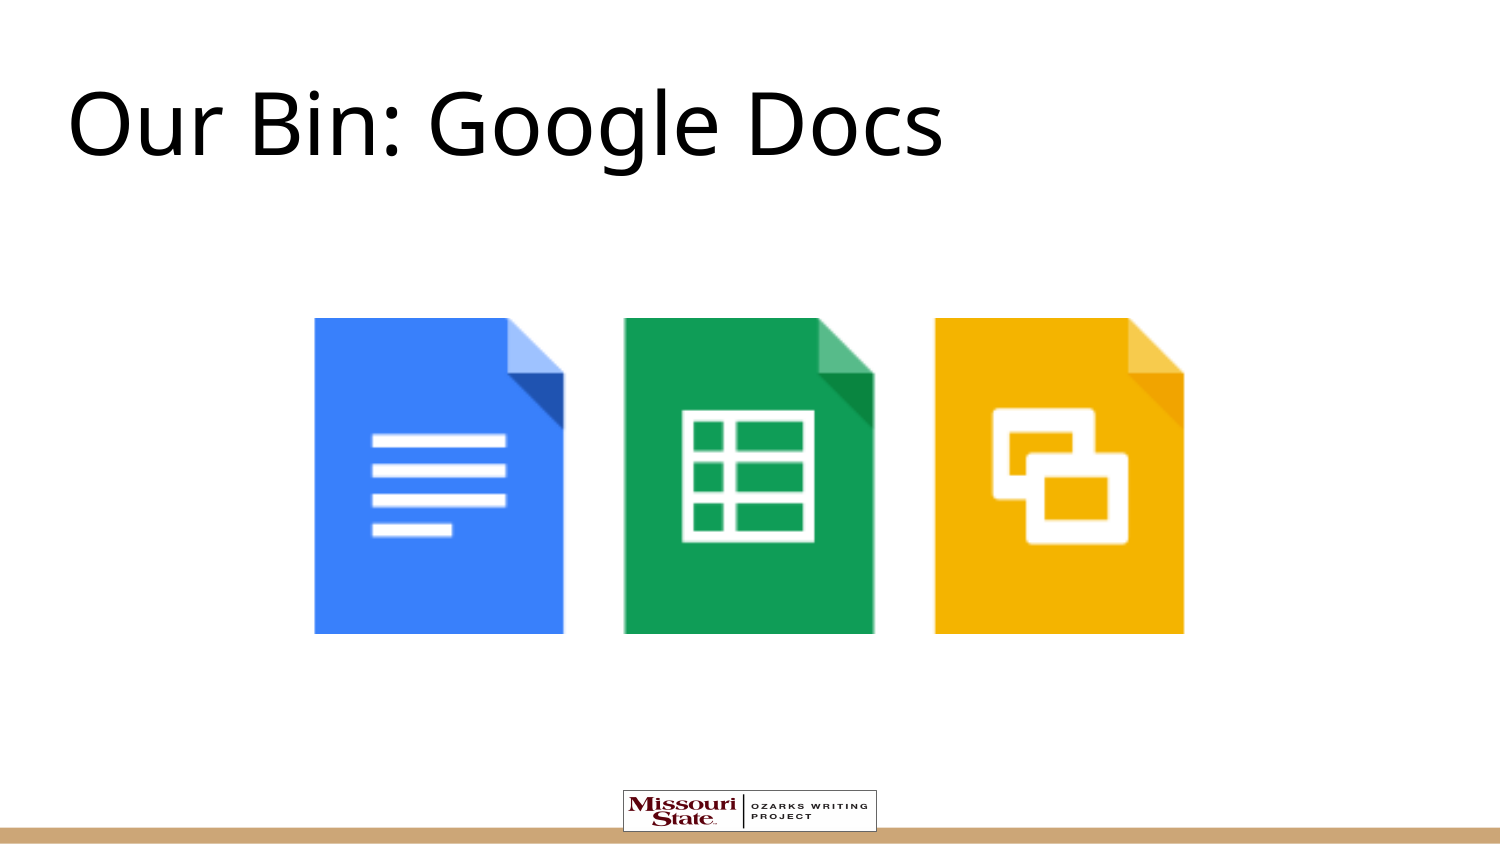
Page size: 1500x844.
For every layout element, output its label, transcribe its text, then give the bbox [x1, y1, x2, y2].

picture [624, 791, 876, 831]
title Our Bin: Google Docs [51, 51, 1449, 189]
picture [313, 318, 1187, 634]
